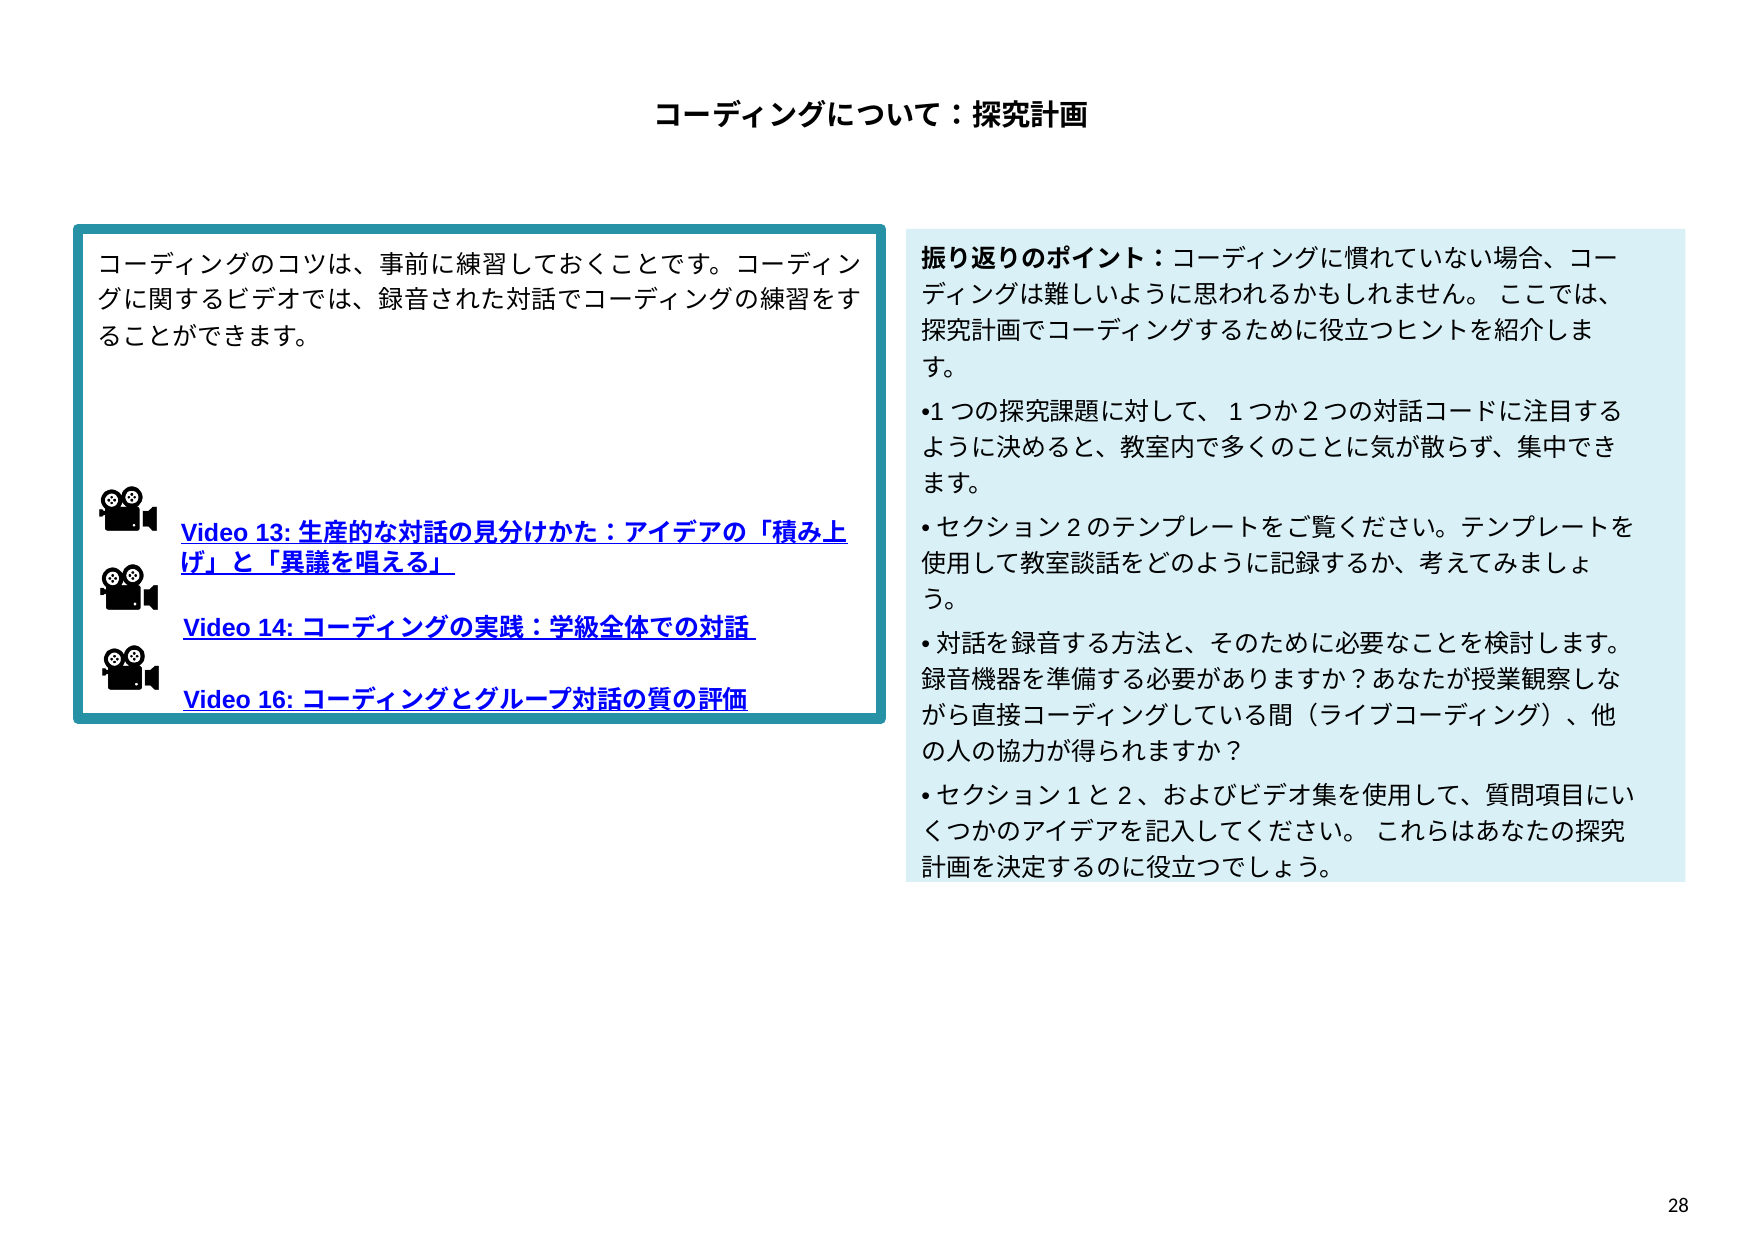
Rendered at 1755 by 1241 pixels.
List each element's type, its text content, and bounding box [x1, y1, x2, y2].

slide_number 28 [1661, 1189, 1715, 1241]
text_box コーディングのコツは、事前に練習しておくことです。コーディングに関するビデオでは、録音された対話でコーディングの練習をすることができます。 Video 13: 生産的な対話の見分けかた：アイデアの「積み上げ」と「異議を唱える」 Video 14: コーディングの実践：学級全体での対話 Video 16: コーディングとグループ対話の質の評価 [77, 229, 881, 719]
text_box 振り返りのポイント：コーディングに慣れていない場合、コーディングは難しいように思われるかもしれません。 ここでは、探究計画でコーディングするために役立つヒントを紹介します。 •1つの探究課題に対して、1つか２つの対話コードに注目するように決めると、教室内で多くのことに気が散らず、集中できます。 •セクション2のテンプレートをご覧ください。テンプレートを使用して教室談話をどのように記録するか、考えてみましょう。 •対話を録音する方法と、そのために必要なことを検討します。録音機器を準備する必要がありますか？あなたが授業観察しながら直接コーディングしている間（ライブコーディング）、他の人の協力が得られますか？ •セクション1と2、およびビデオ集を使用して、質問項目にいくつかのアイデアを記入してください。 これらはあなたの探究計画を決定するのに役立つでしょう。 [906, 228, 1686, 882]
picture [101, 645, 159, 690]
text_box コーディングについて：探究計画 [651, 93, 1166, 131]
picture [99, 486, 157, 531]
picture [100, 564, 158, 610]
